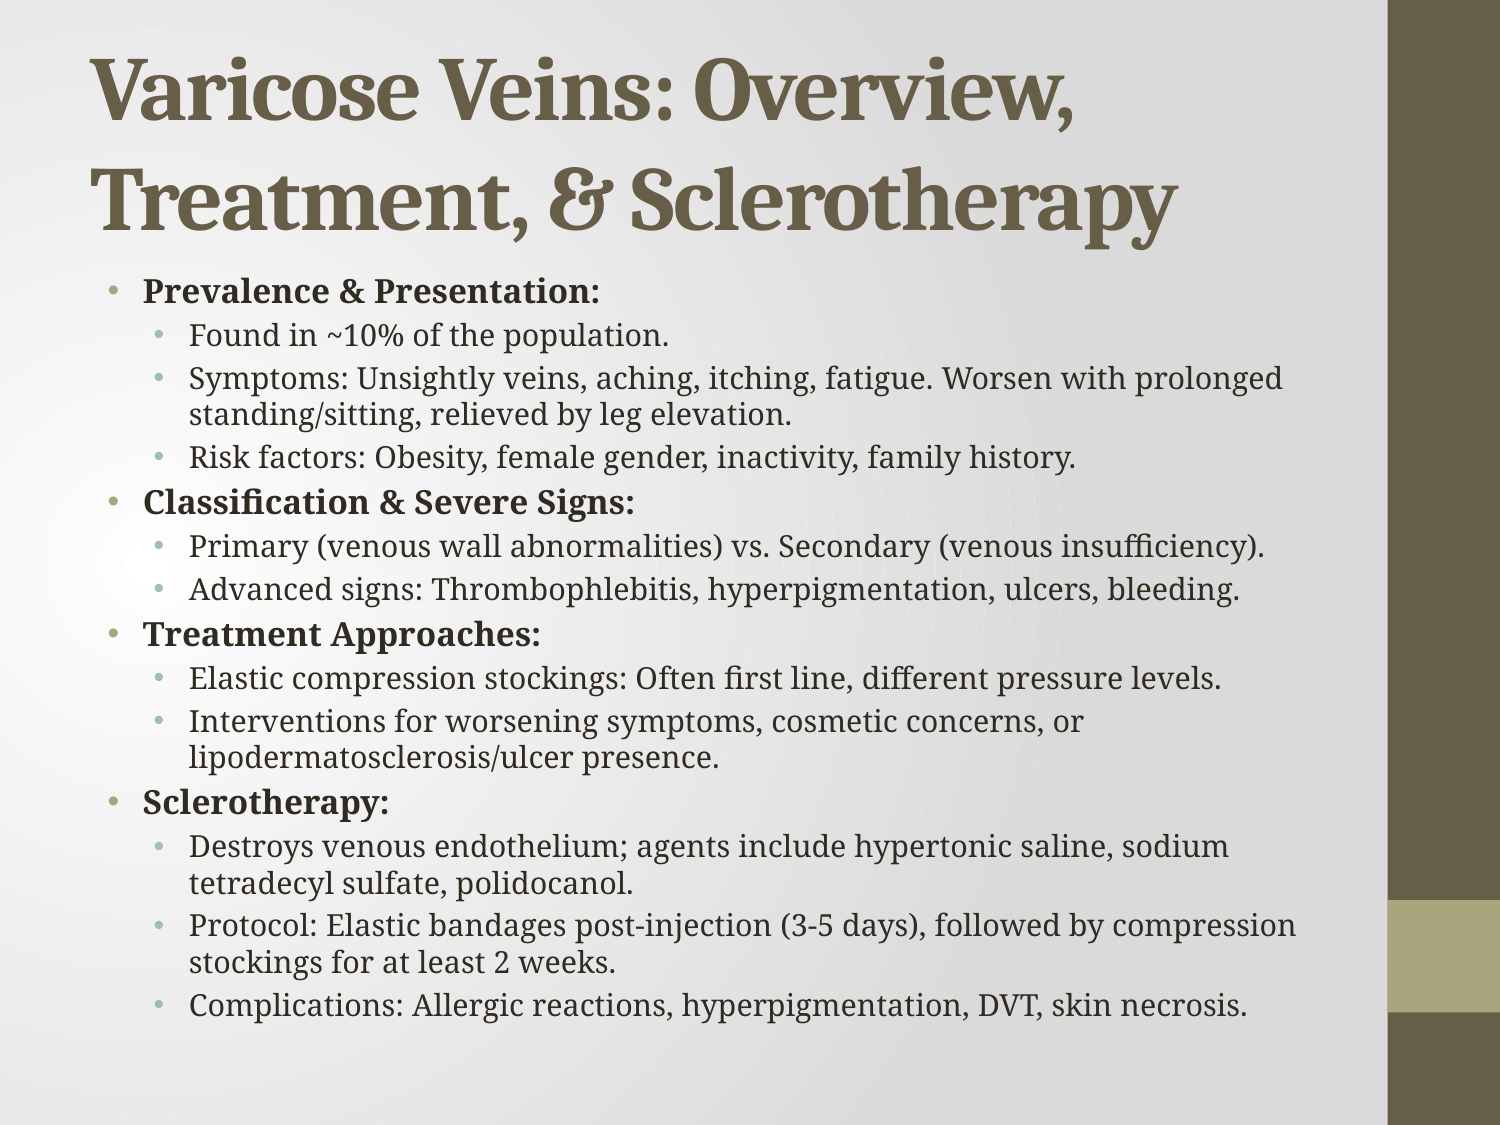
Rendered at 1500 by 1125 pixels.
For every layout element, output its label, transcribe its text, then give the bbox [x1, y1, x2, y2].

title Varicose Veins: Overview, Treatment, & Sclerotherapy [75, 45, 1325, 233]
list Prevalence & Presentation: Found in ~10% of the population. Symptoms: Unsightly veins, aching, itching, fatigue. Worsen with prolonged standing/sitting, relieved by leg elevation. Risk factors: Obesity, female gender, inactivity, family history. Classification & Severe Signs: Primary (venous wall abnormalities) vs. Secondary (venous insufficiency). Advanced signs: Thrombophlebitis, hyperpigmentation, ulcers, bleeding. Treatment Approaches: Elastic compression stockings: Often first line, different pressure levels. Interventions for worsening symptoms, cosmetic concerns, or lipodermatosclerosis/ulcer presence. Sclerotherapy: Destroys venous endothelium; agents include hypertonic saline, sodium tetradecyl sulfate, polidocanol. Protocol: Elastic bandages post-injection (3-5 days), followed by compression stockings for at least 2 weeks. Complications: Allergic reactions, hyperpigmentation, DVT, skin necrosis. [75, 262, 1325, 1050]
